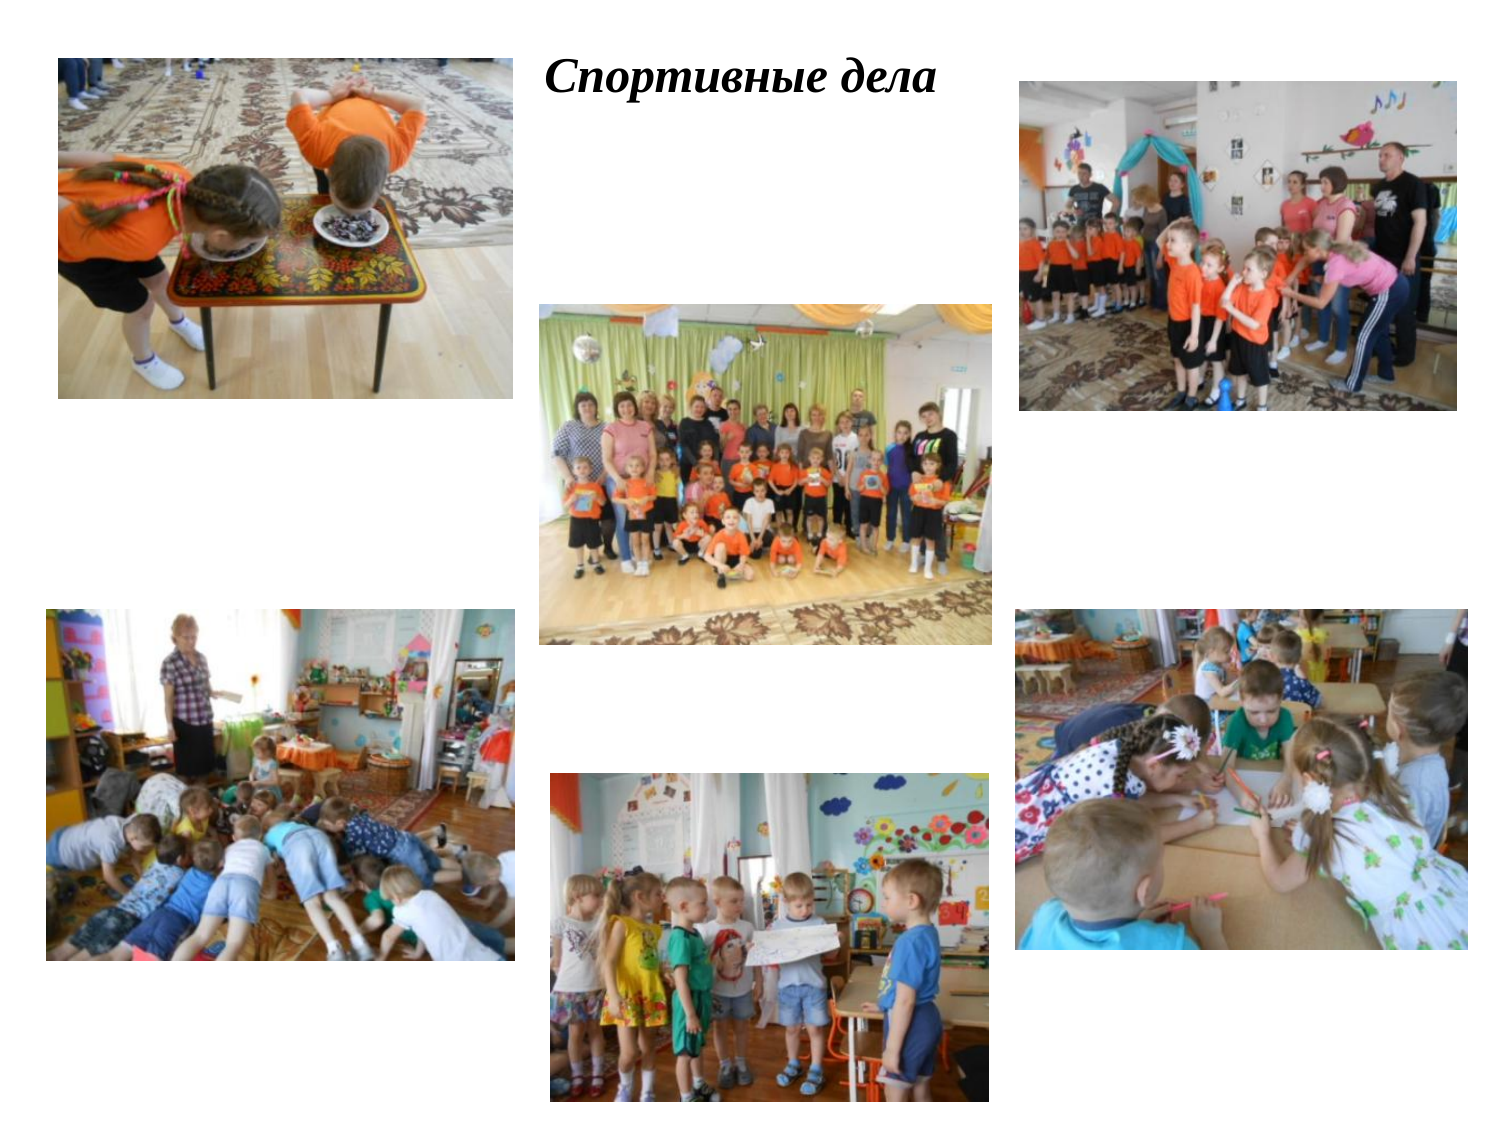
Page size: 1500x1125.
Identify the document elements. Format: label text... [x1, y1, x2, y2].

text_box Спортивные дела [529, 35, 965, 170]
picture [1019, 81, 1457, 411]
picture [550, 773, 989, 1102]
picture [538, 304, 993, 645]
picture [46, 609, 516, 962]
picture [58, 58, 513, 399]
picture [1015, 609, 1469, 950]
